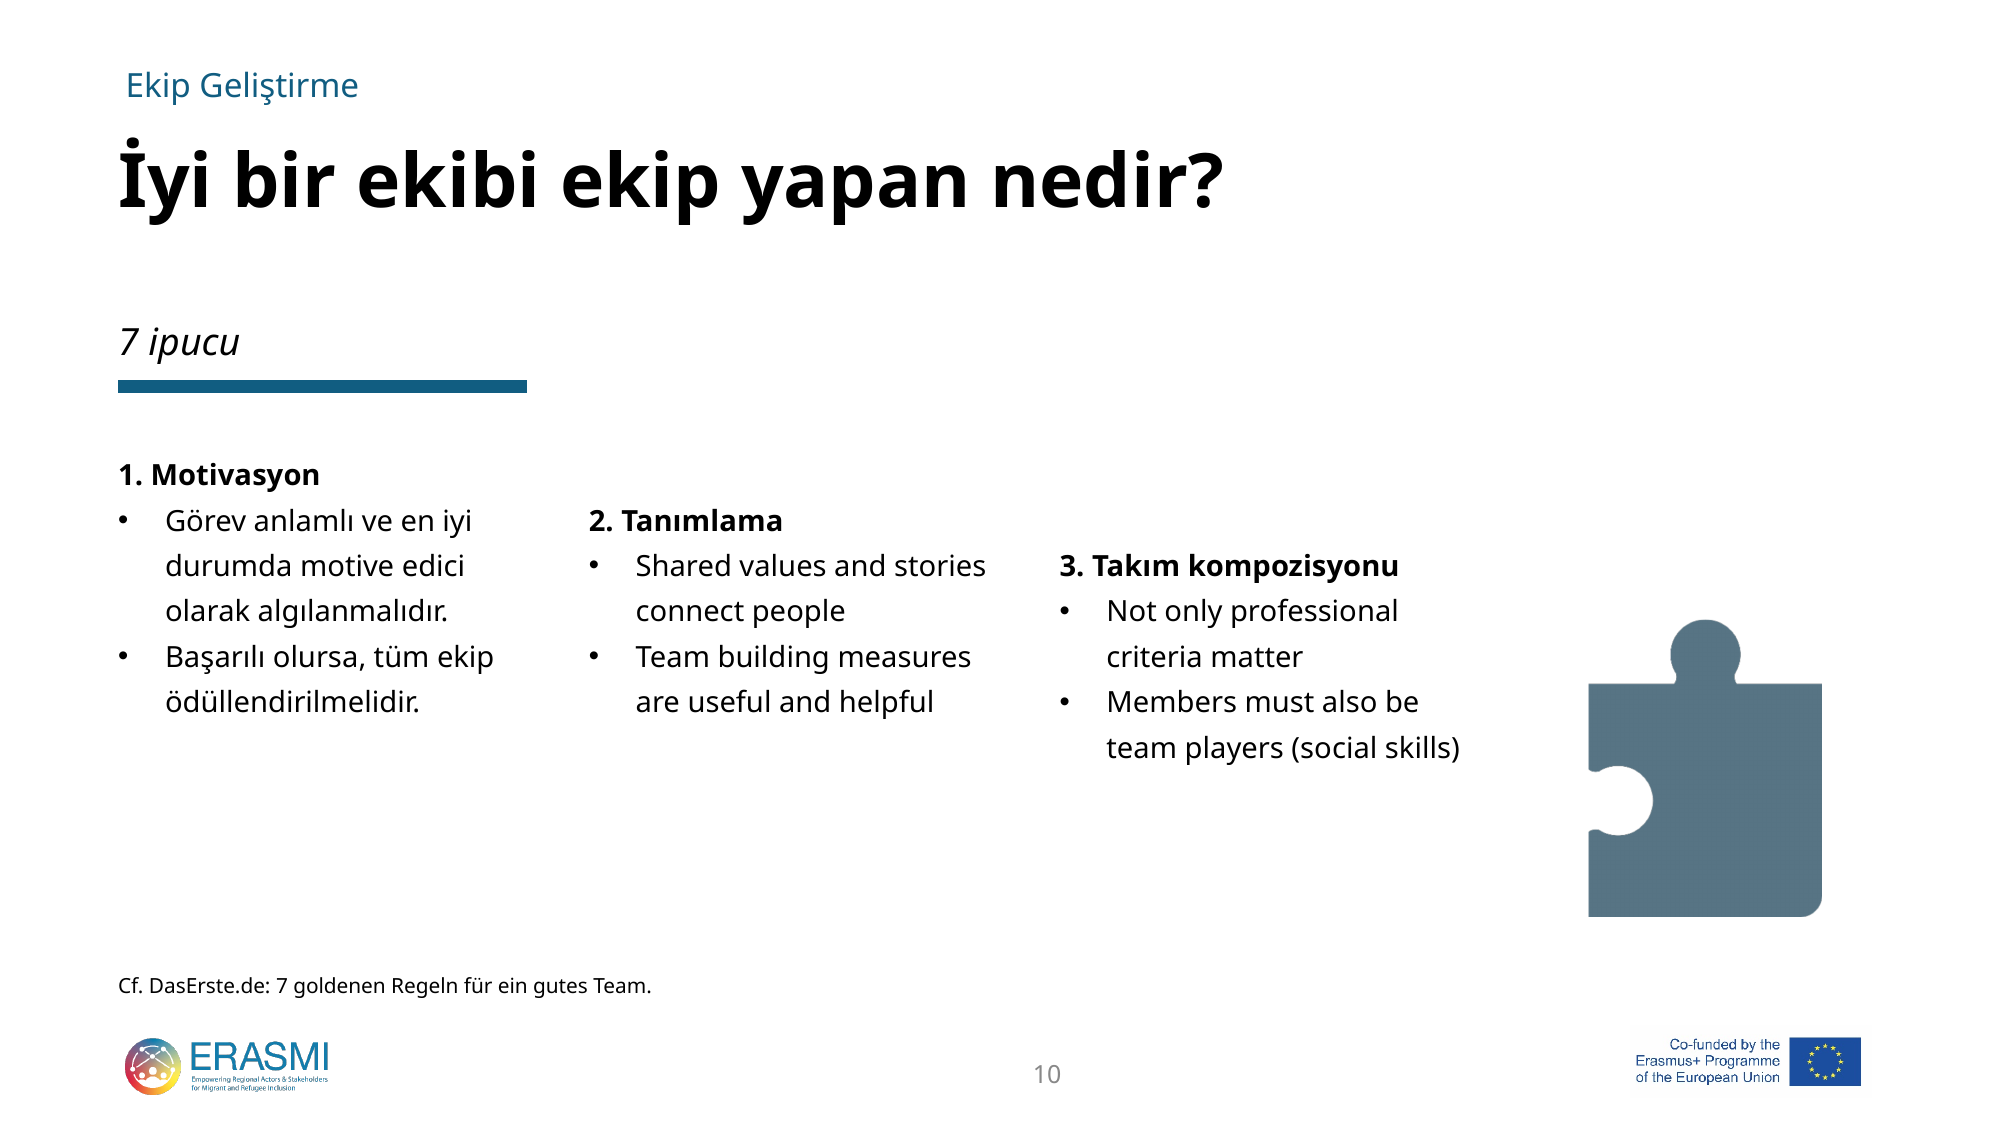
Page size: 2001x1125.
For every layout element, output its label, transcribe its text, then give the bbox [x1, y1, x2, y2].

list 7 ipucu [117, 304, 528, 364]
picture [118, 1035, 332, 1098]
list 1. Motivasyon Görev anlamlı ve en iyi durumda motive edici olarak algılanmalıdır. Başarılı olursa, tüm ekip ödüllendirilmelidir. 2. Tanımlama Shared values and stories connect people Team building measures are useful and helpful 3. Takım kompozisyonu Not only professional criteria matter Members must also be team players (social skills) [117, 445, 1472, 854]
text_box [117, 188, 1299, 262]
text_box Cf. DasErste.de: 7 goldenen Regeln für ein gutes Team. [118, 964, 1472, 1011]
title İyi bir ekibi ekip yapan nedir? [117, 138, 1472, 297]
picture [1556, 620, 1854, 917]
picture [1630, 1025, 1872, 1098]
